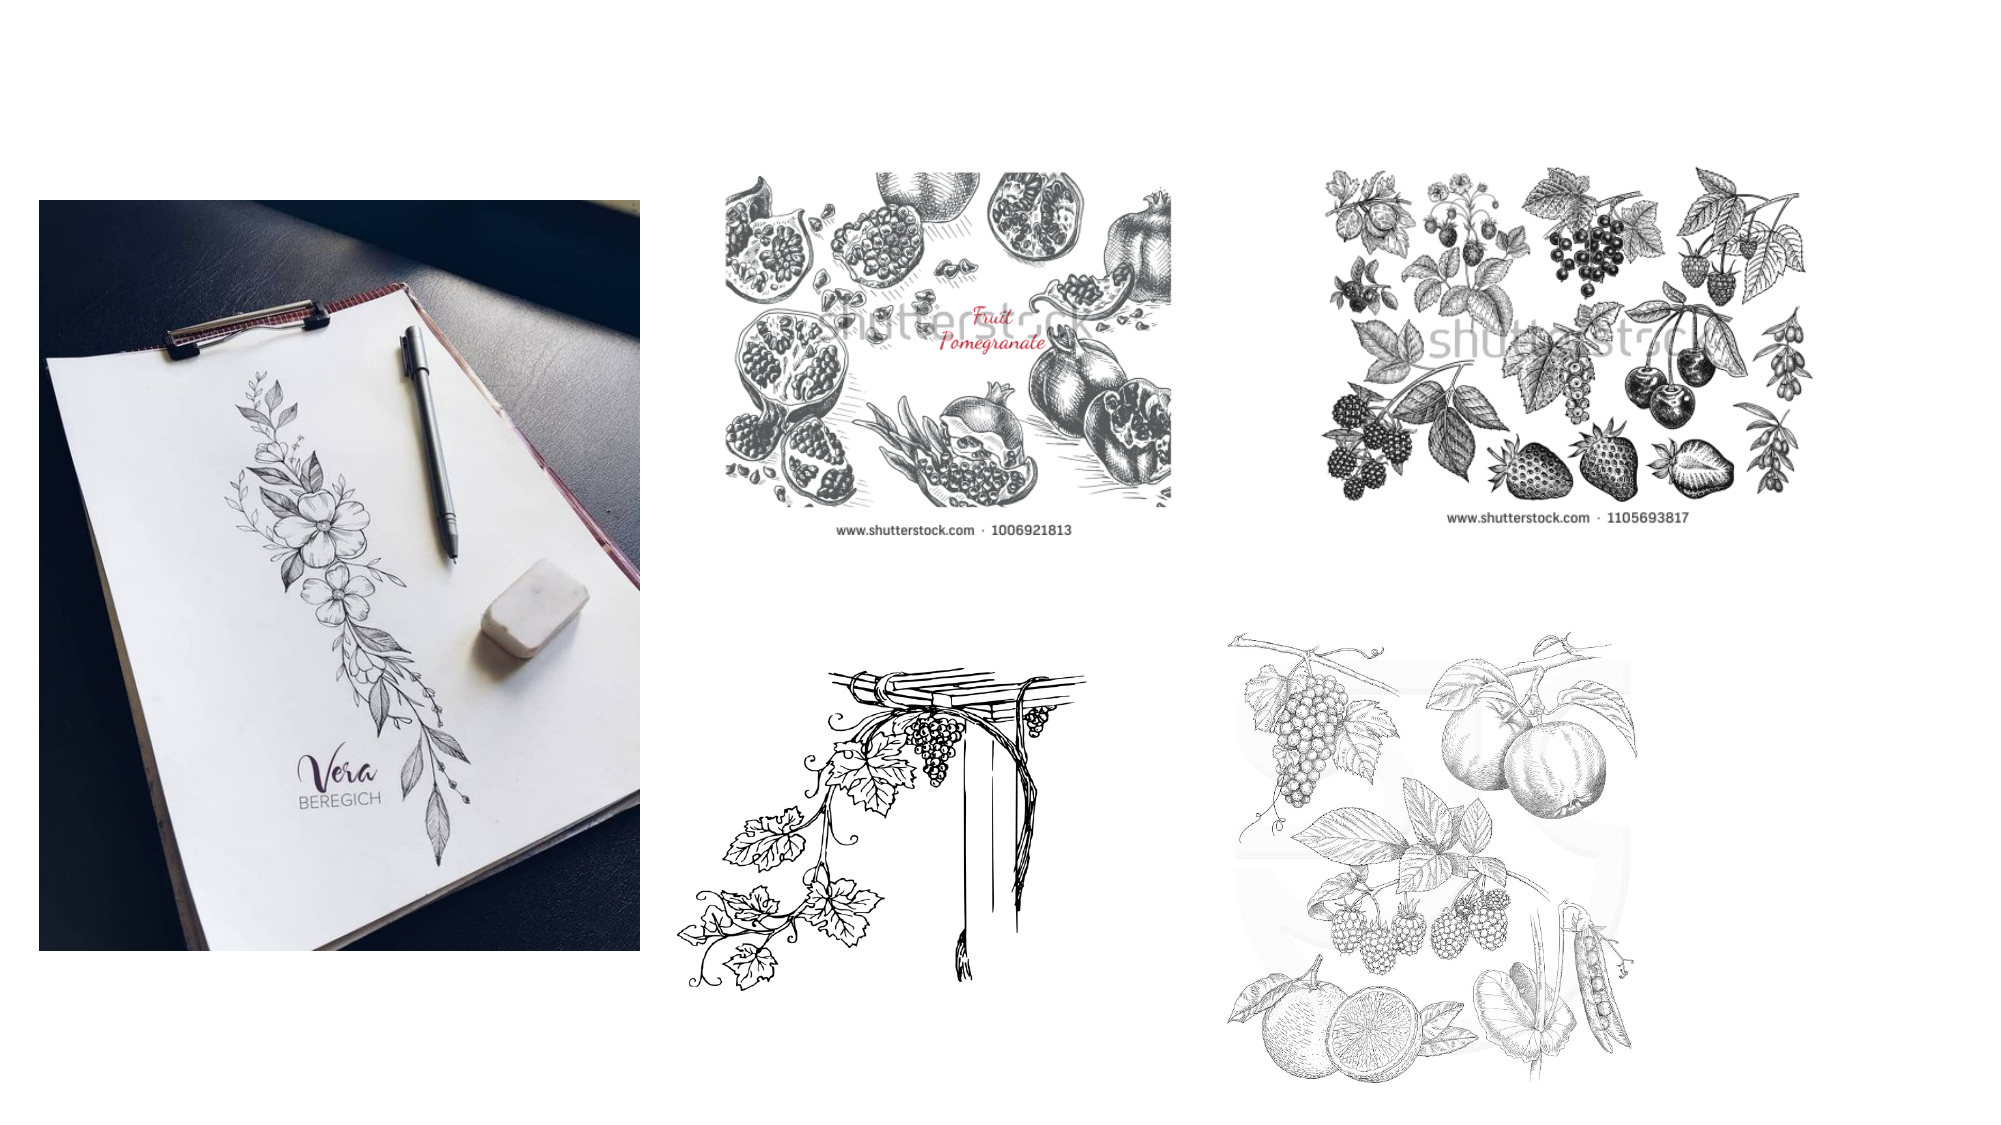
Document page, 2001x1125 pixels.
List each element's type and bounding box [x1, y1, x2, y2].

picture [703, 120, 1207, 544]
picture [39, 200, 640, 951]
picture [677, 668, 1087, 991]
picture [1224, 629, 1640, 1089]
picture [1308, 162, 1829, 532]
